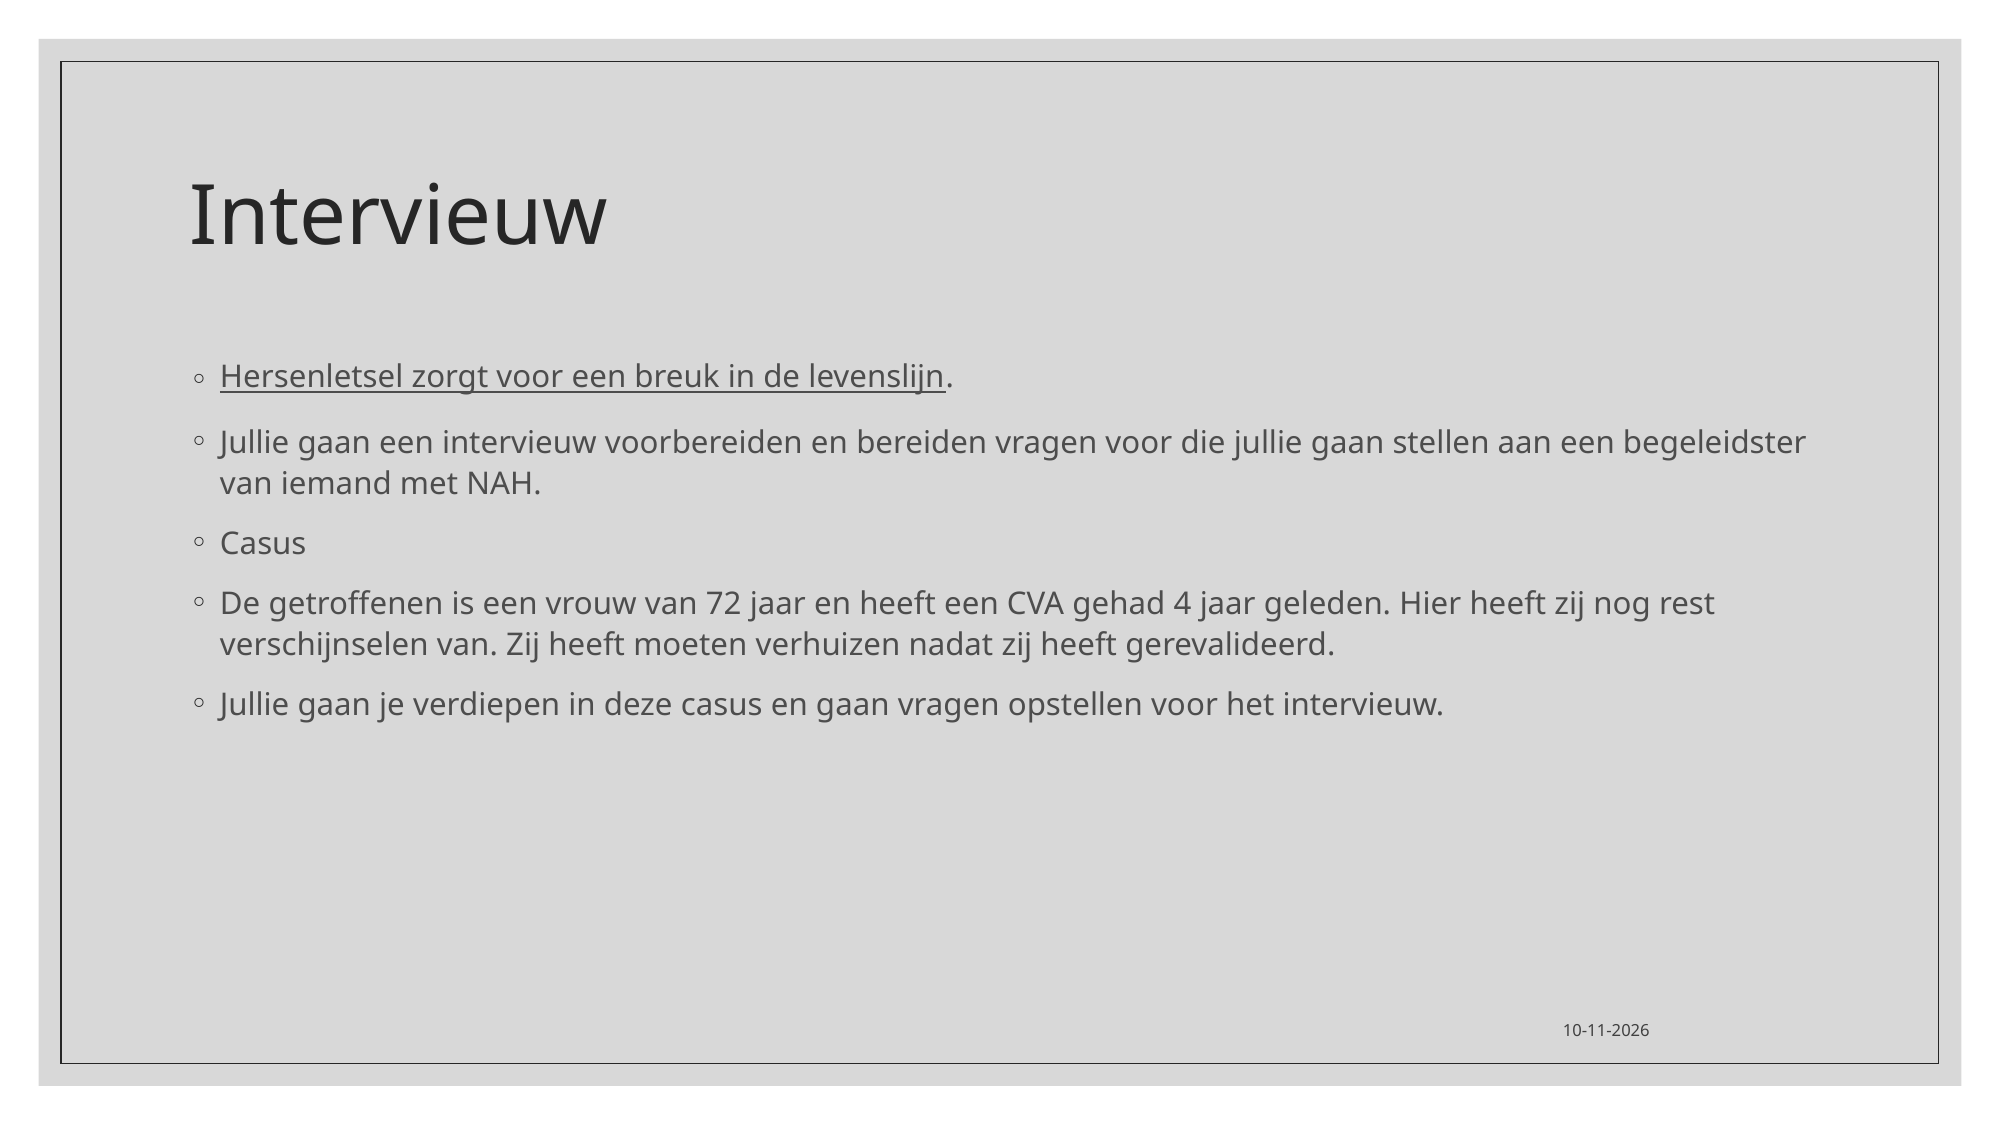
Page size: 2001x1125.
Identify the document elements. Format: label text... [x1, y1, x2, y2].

title Intervieuw [174, 105, 1825, 331]
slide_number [1190, 990, 1665, 1050]
list Hersenletsel zorgt voor een breuk in de levenslijn. Jullie gaan een intervieuw voorbereiden en bereiden vragen voor die jullie gaan stellen aan een begeleidster van iemand met NAH. Casus De getroffenen is een vrouw van 72 jaar en heeft een CVA gehad 4 jaar geleden. Hier heeft zij nog rest verschijnselen van. Zij heeft moeten verhuizen nadat zij heeft gerevalideerd. Jullie gaan je verdiepen in deze casus en gaan vragen opstellen voor het intervieuw. [174, 345, 1825, 977]
